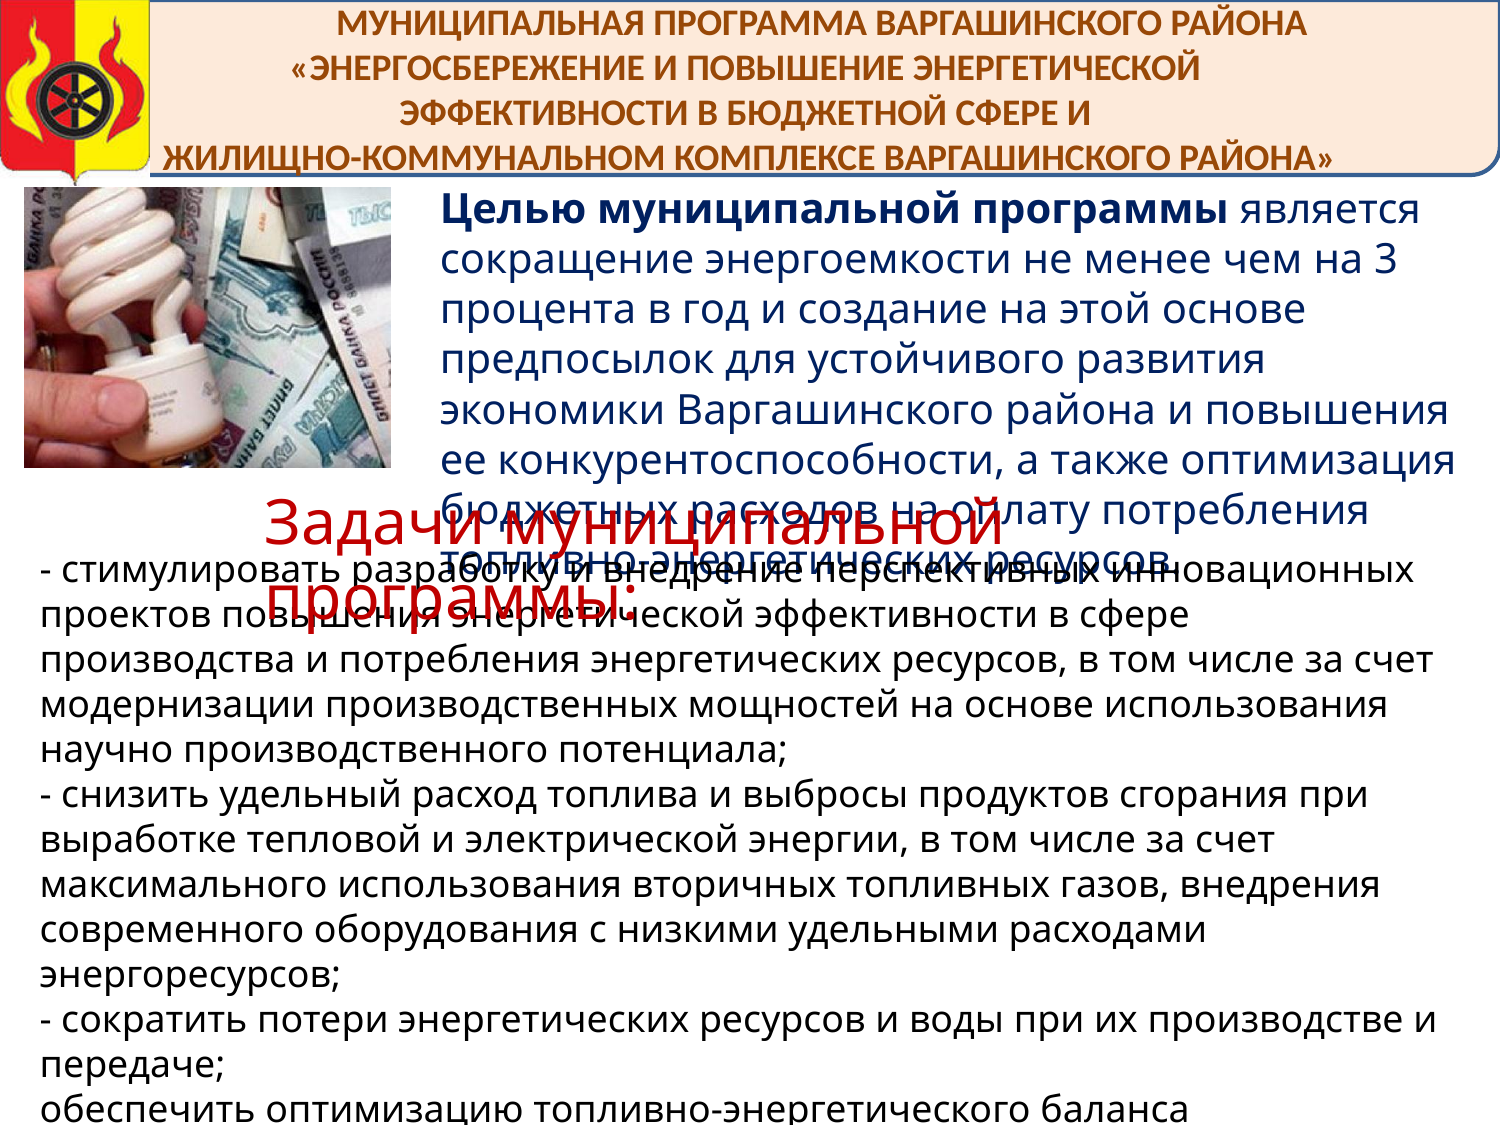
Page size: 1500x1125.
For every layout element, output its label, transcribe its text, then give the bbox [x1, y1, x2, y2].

picture [24, 187, 391, 468]
text_box Задачи муниципальной программы: [249, 474, 1325, 640]
text_box Целью муниципальной программы является сокращение энергоемкости не менее чем на 3 процента в год и создание на этой основе предпосылок для устойчивого развития экономики Варгашинского района и повышения ее конкурентоспособности, а также оптимизация бюджетных расходов на оплату потребления топливно-энергетических ресурсов. [425, 174, 1500, 590]
text_box МУНИЦИПАЛЬНАЯ ПРОГРАММА ВАРГАШИНСКОГО РАЙОНА «ЭНЕРГОСБЕРЕЖЕНИЕ И ПОВЫШЕНИЕ ЭНЕРГЕТИЧЕСКОЙ ЭФФЕКТИВНОСТИ В БЮДЖЕТНОЙ СФЕРЕ И ЖИЛИЩНО-КОММУНАЛЬНОМ КОМПЛЕКСЕ ВАРГАШИНСКОГО РАЙОНА» [152, 0, 1500, 178]
picture [0, 0, 150, 186]
text_box - стимулировать разработку и внедрение перспективных инновационных проектов повышения энергетической эффективности в сфере производства и потребления энергетических ресурсов, в том числе за счет модернизации производственных мощностей на основе использования научно производственного потенциала; - снизить удельный расход топлива и выбросы продуктов сгорания при выработке тепловой и электрической энергии, в том числе за счет максимального использования вторичных топливных газов, внедрения современного оборудования с низкими удельными расходами энергоресурсов; - сократить потери энергетических ресурсов и воды при их производстве и передаче; обеспечить оптимизацию топливно-энергетического баланса Варгашинского района; - сократить энергетические издержки бюджетной сферы Варгашинского района. [24, 537, 1463, 1125]
